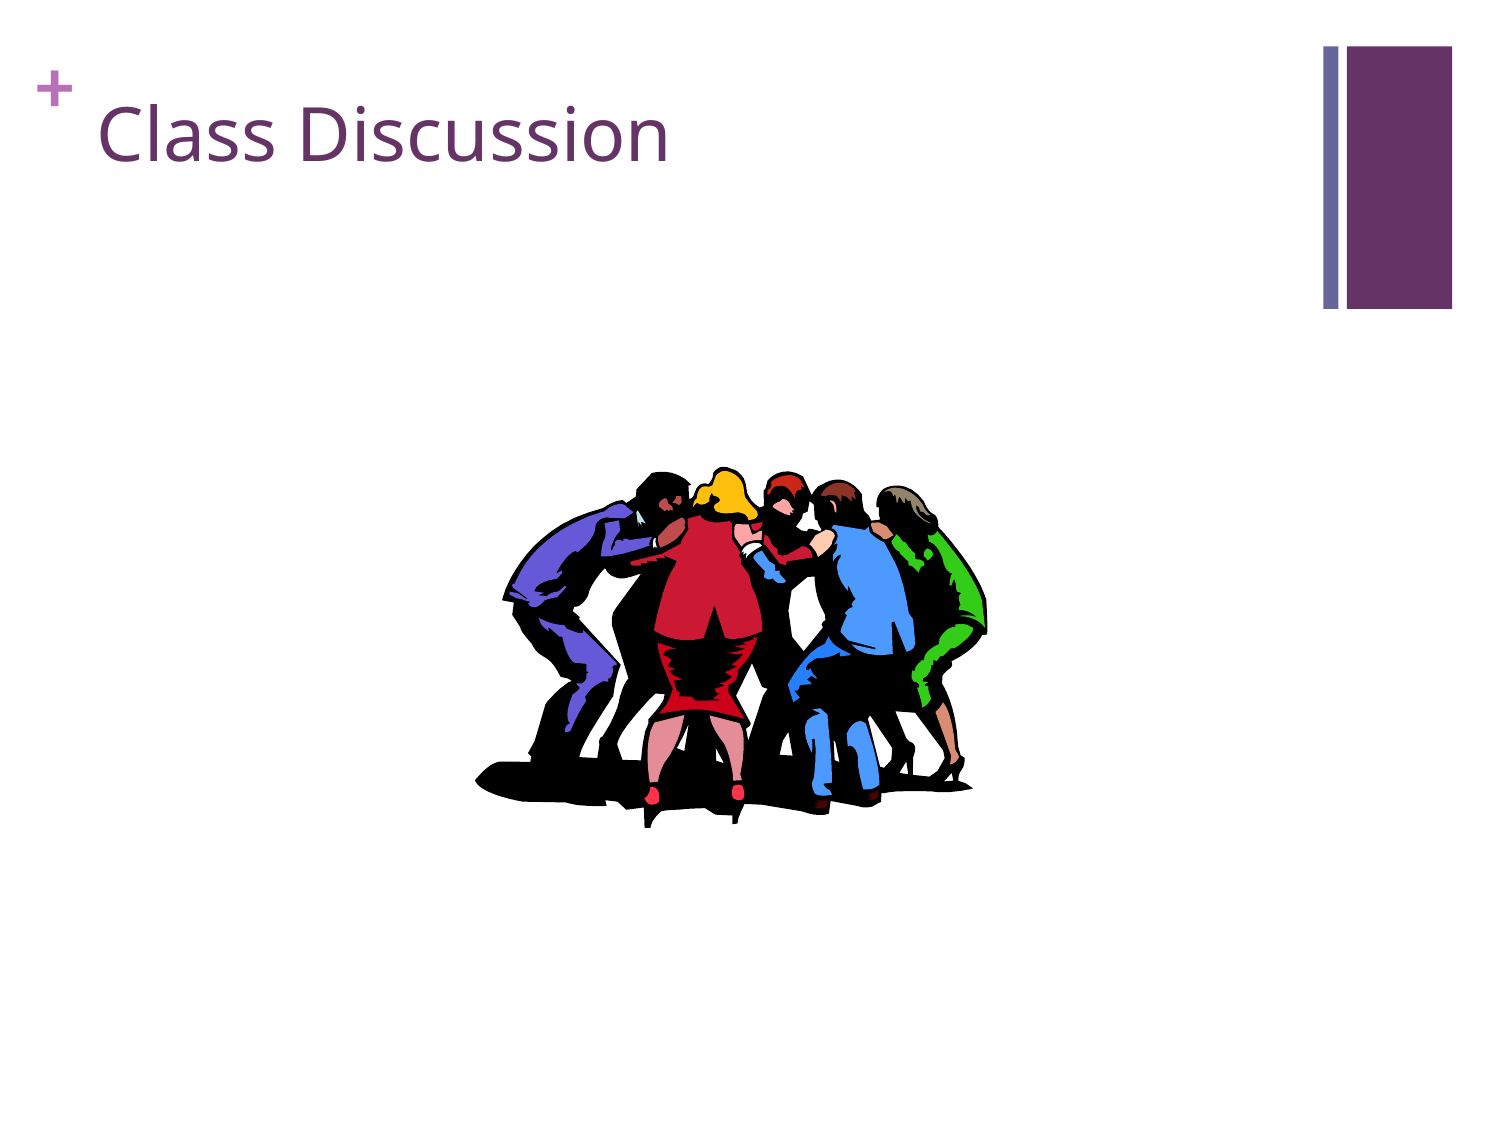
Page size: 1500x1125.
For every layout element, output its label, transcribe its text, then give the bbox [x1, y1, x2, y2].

picture [474, 461, 989, 829]
title Class Discussion [81, 79, 1322, 263]
